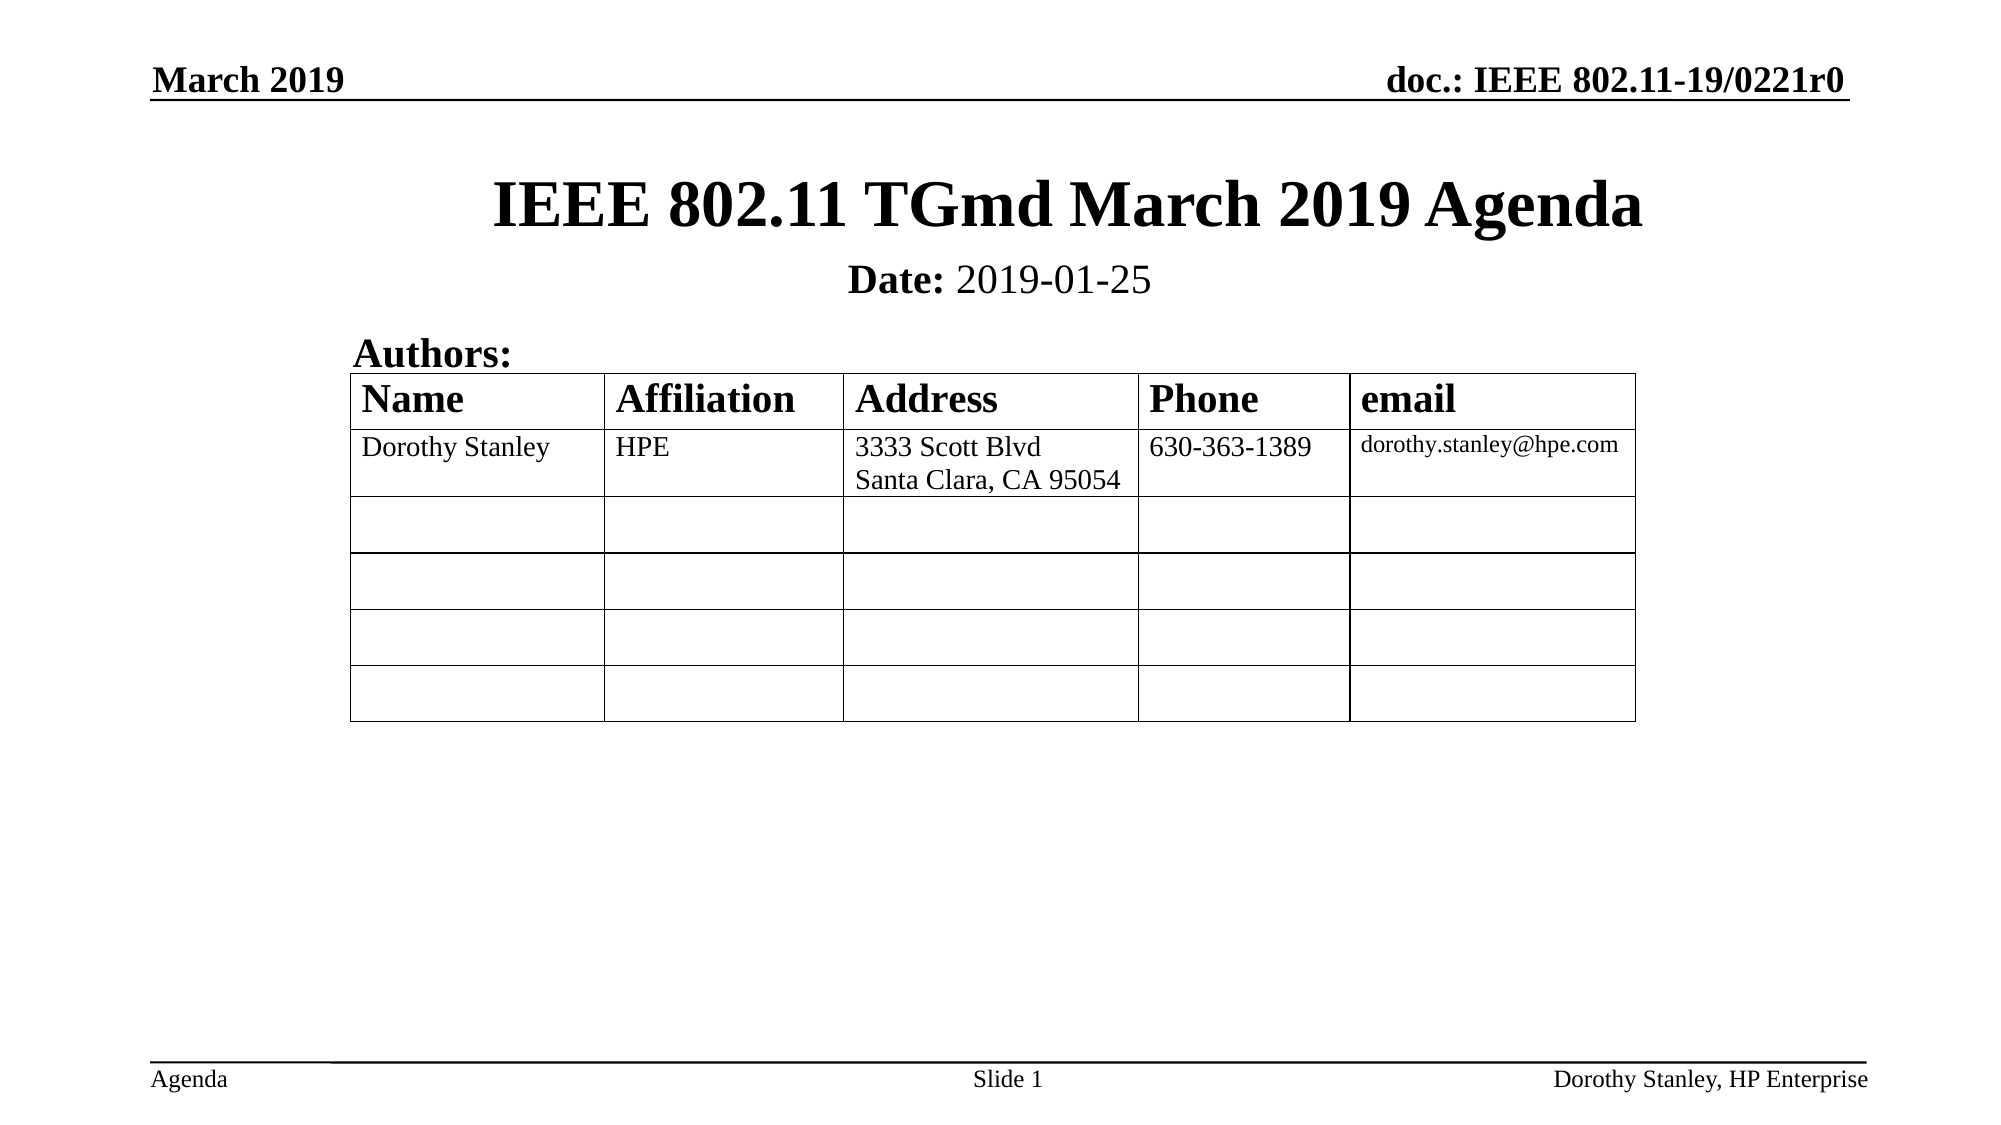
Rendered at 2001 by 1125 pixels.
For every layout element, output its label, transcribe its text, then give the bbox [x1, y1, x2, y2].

list Date: 2019-01-25 [362, 249, 1638, 313]
slide_number Slide 1 [972, 1062, 1044, 1093]
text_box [335, 372, 1665, 784]
title IEEE 802.11 TGmd March 2019 Agenda [362, 112, 1775, 288]
text_box Authors: [337, 318, 575, 371]
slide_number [152, 54, 567, 100]
footer Dorothy Stanley, HP Enterprise [1549, 1062, 1869, 1093]
